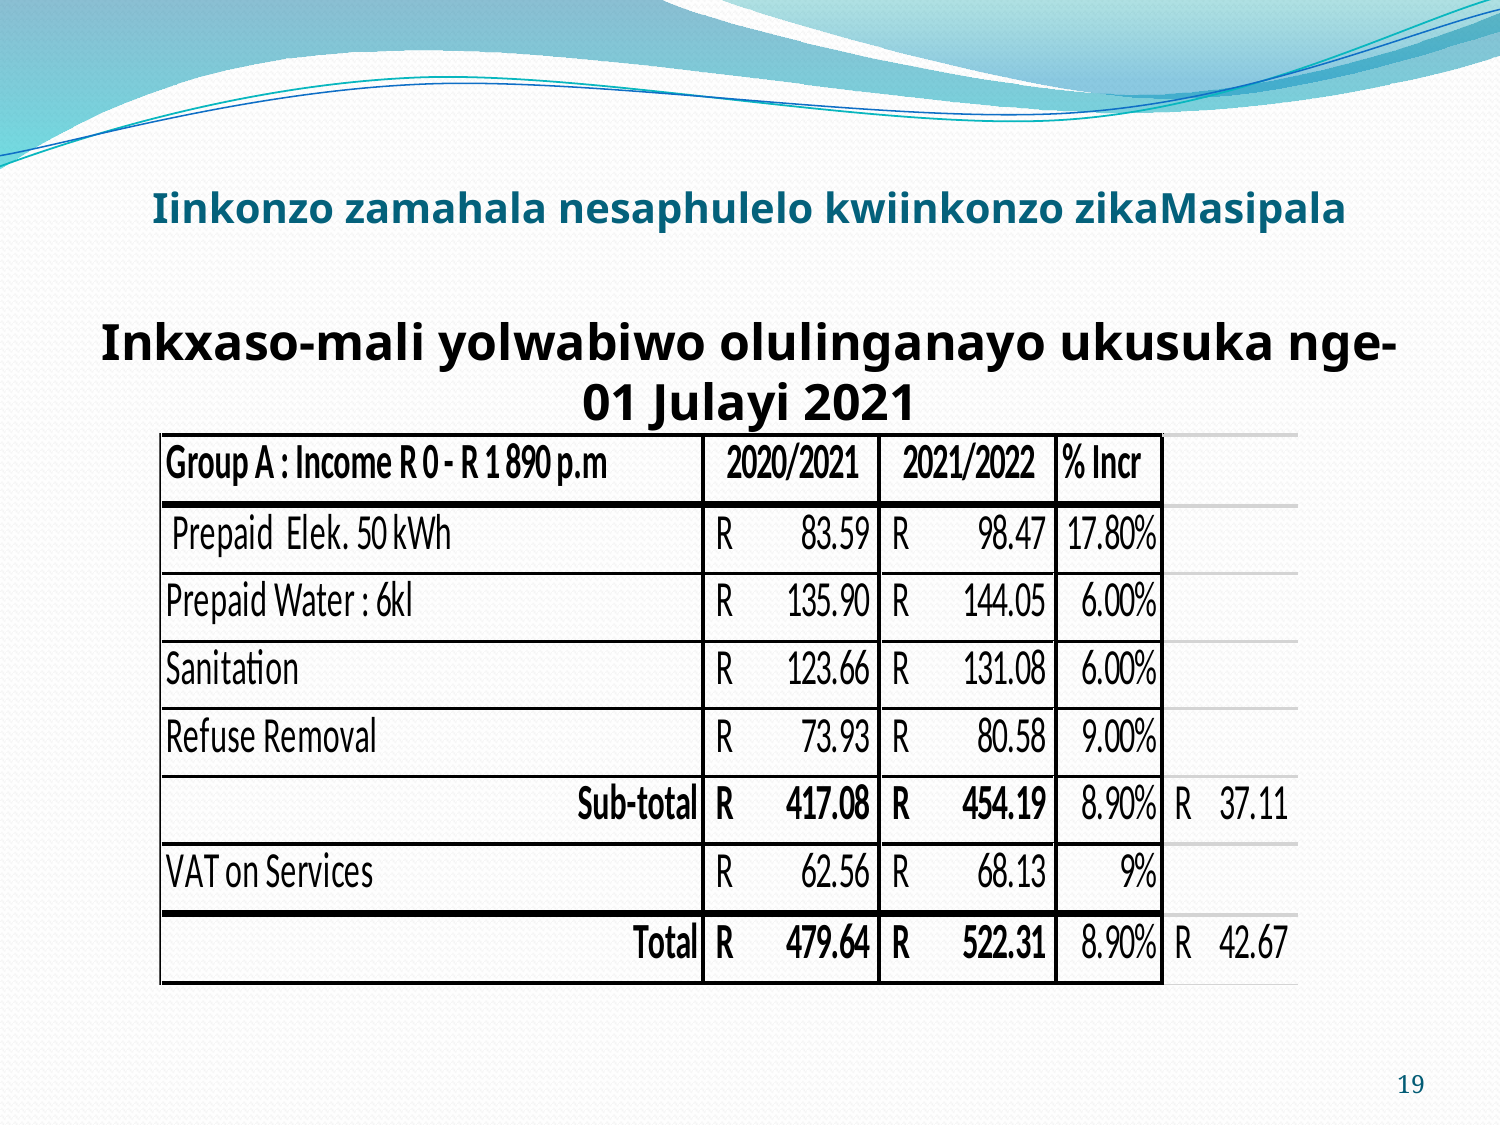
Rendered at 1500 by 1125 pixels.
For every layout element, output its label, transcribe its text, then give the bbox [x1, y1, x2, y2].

title Iinkonzo zamahala nesaphulelo kwiinkonzo zikaMasipala [74, 115, 1426, 232]
slide_number 19 [1299, 1042, 1425, 1103]
picture [159, 433, 1301, 988]
list Inkxaso-mali yolwabiwo olulinganayo ukusuka nge-01 Julayi 2021 [74, 302, 1426, 1038]
